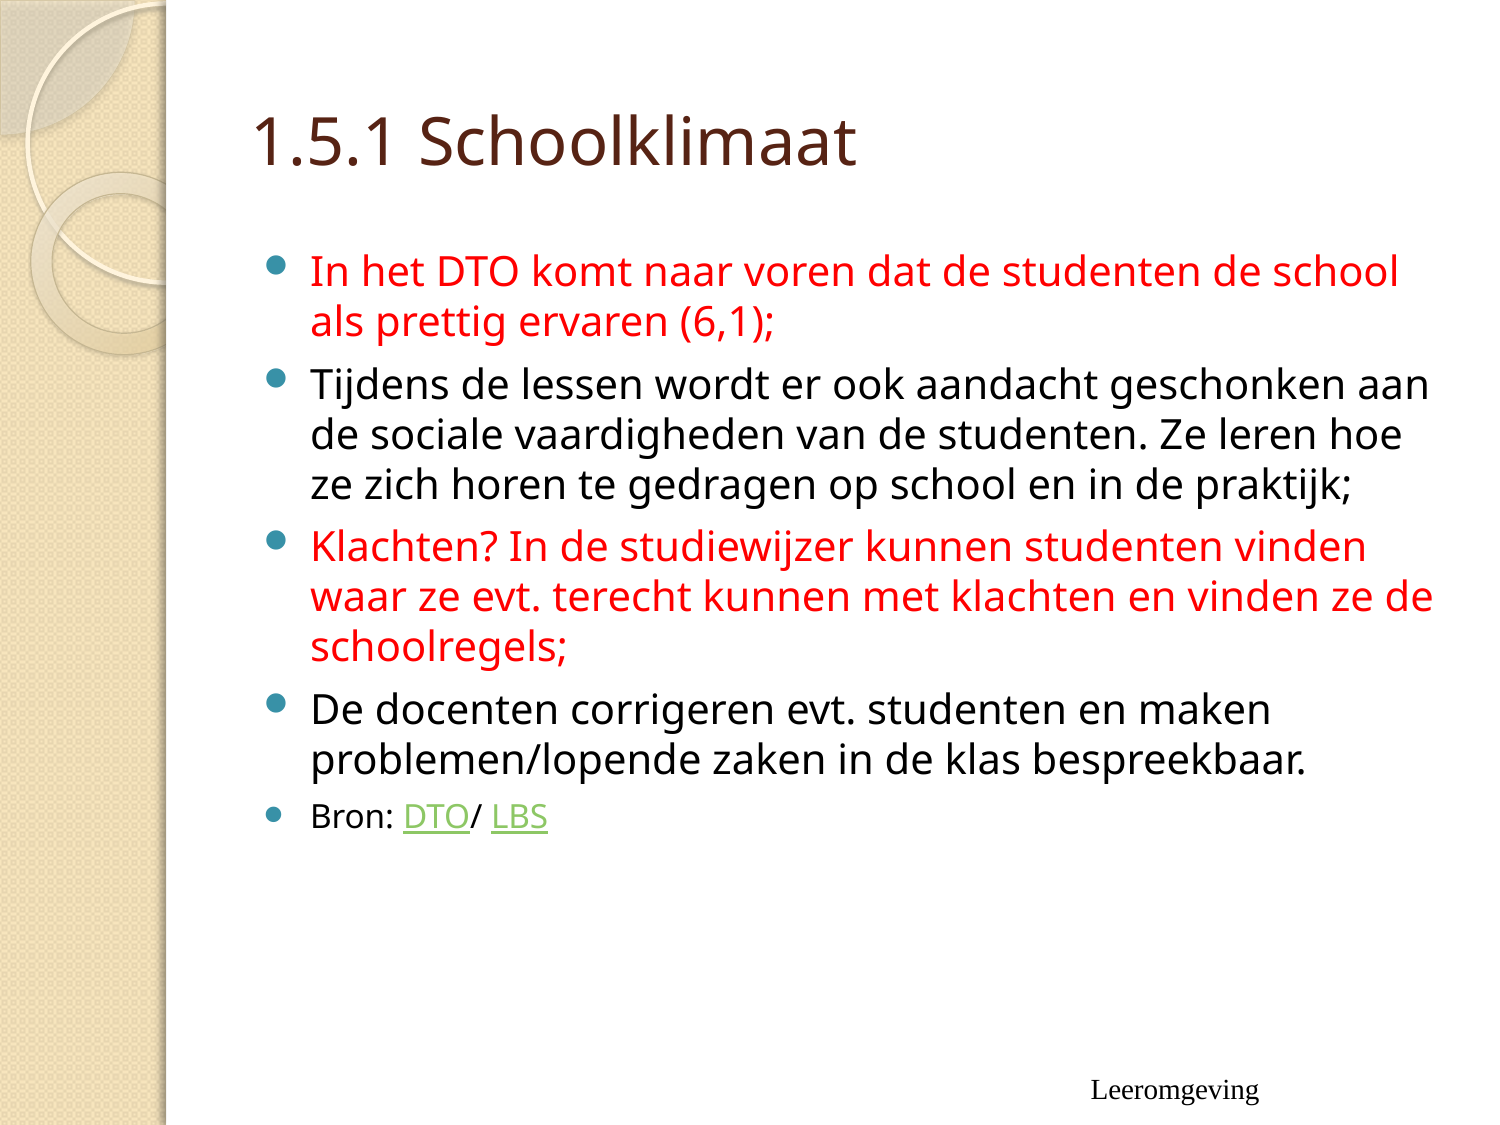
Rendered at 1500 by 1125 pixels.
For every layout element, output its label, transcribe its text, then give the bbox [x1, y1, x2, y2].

list In het DTO komt naar voren dat de studenten de school als prettig ervaren (6,1); Tijdens de lessen wordt er ook aandacht geschonken aan de sociale vaardigheden van de studenten. Ze leren hoe ze zich horen te gedragen op school en in de praktijk; Klachten? In de studiewijzer kunnen studenten vinden waar ze evt. terecht kunnen met klachten en vinden ze de schoolregels; De docenten corrigeren evt. studenten en maken problemen/lopende zaken in de klas bespreekbaar. Bron: DTO/ LBS [235, 237, 1466, 1025]
title 1.5.1 Schoolklimaat [235, 45, 1466, 233]
footer Leeromgeving [937, 1034, 1413, 1113]
